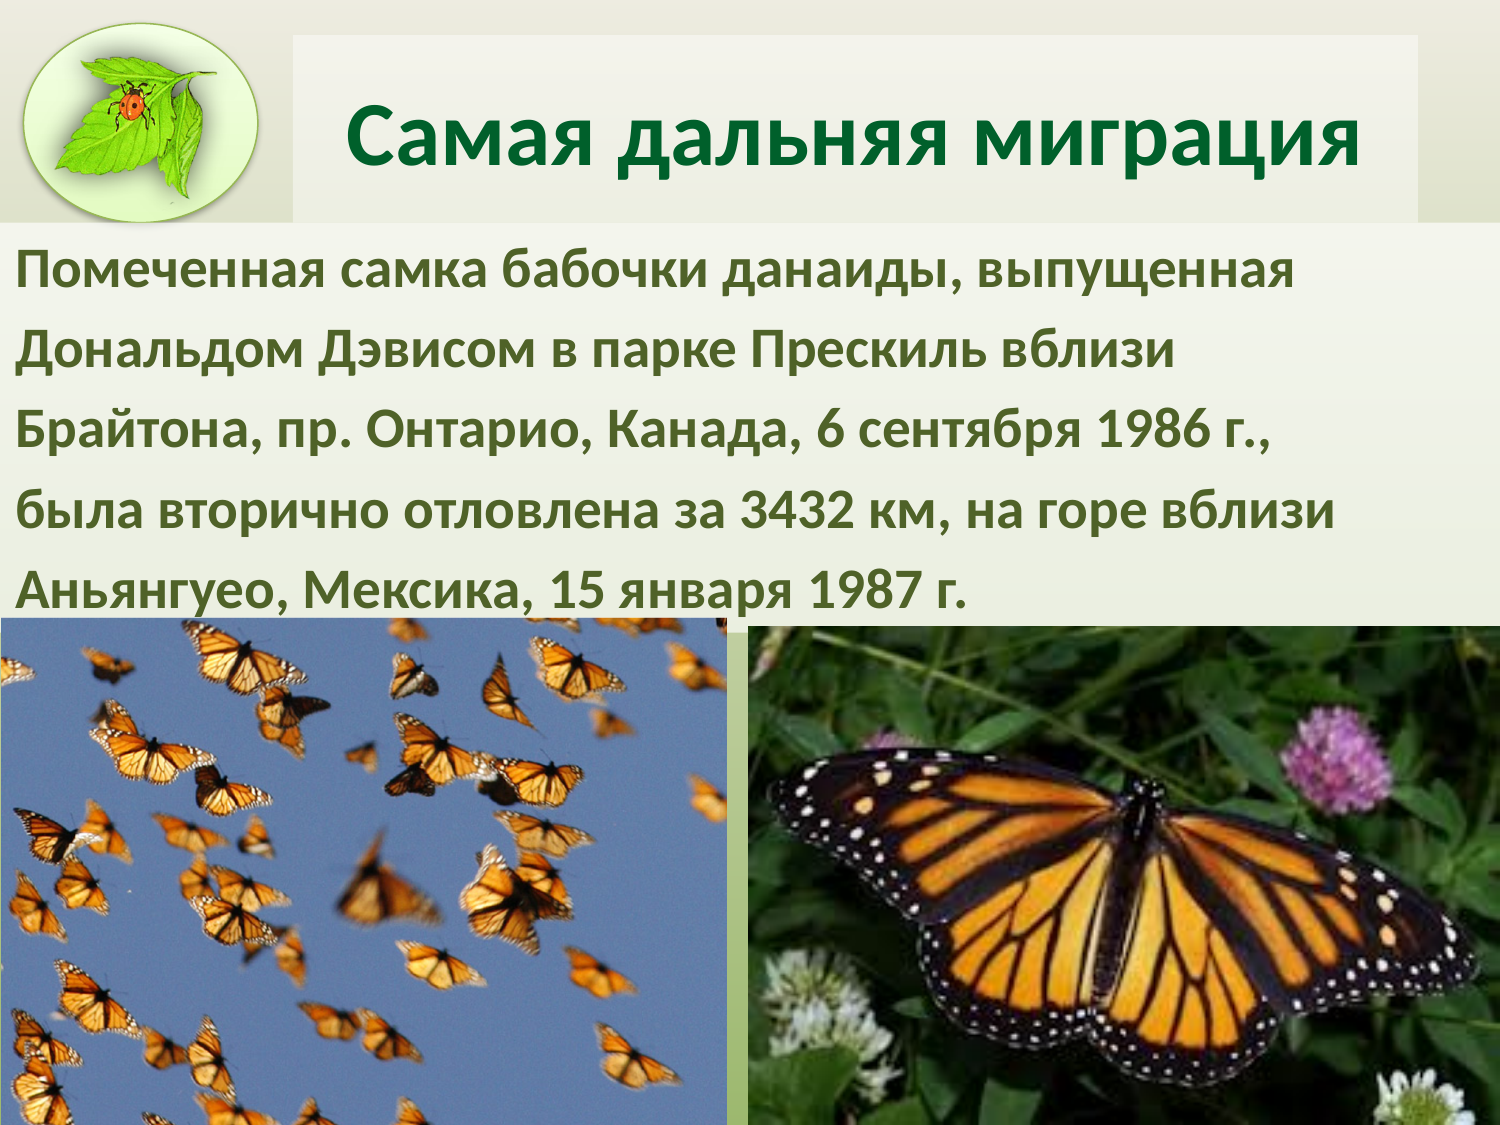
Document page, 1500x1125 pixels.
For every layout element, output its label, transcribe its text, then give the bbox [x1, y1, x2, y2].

picture [46, 35, 227, 211]
list Помеченная самка бабочки данаиды, выпущенная Дональдом Дэвисом в парке Прескиль вблизи Брайтона, пр. Онтарио, Канада, 6 сентября 1986 г., была вторично отловлена за 3432 км, на горе вблизи Аньянгуео, Мексика, 15 января 1987 г. [0, 222, 1500, 633]
picture [747, 626, 1500, 1125]
picture [1, 507, 726, 1125]
title Самая дальняя миграция [292, 35, 1418, 222]
